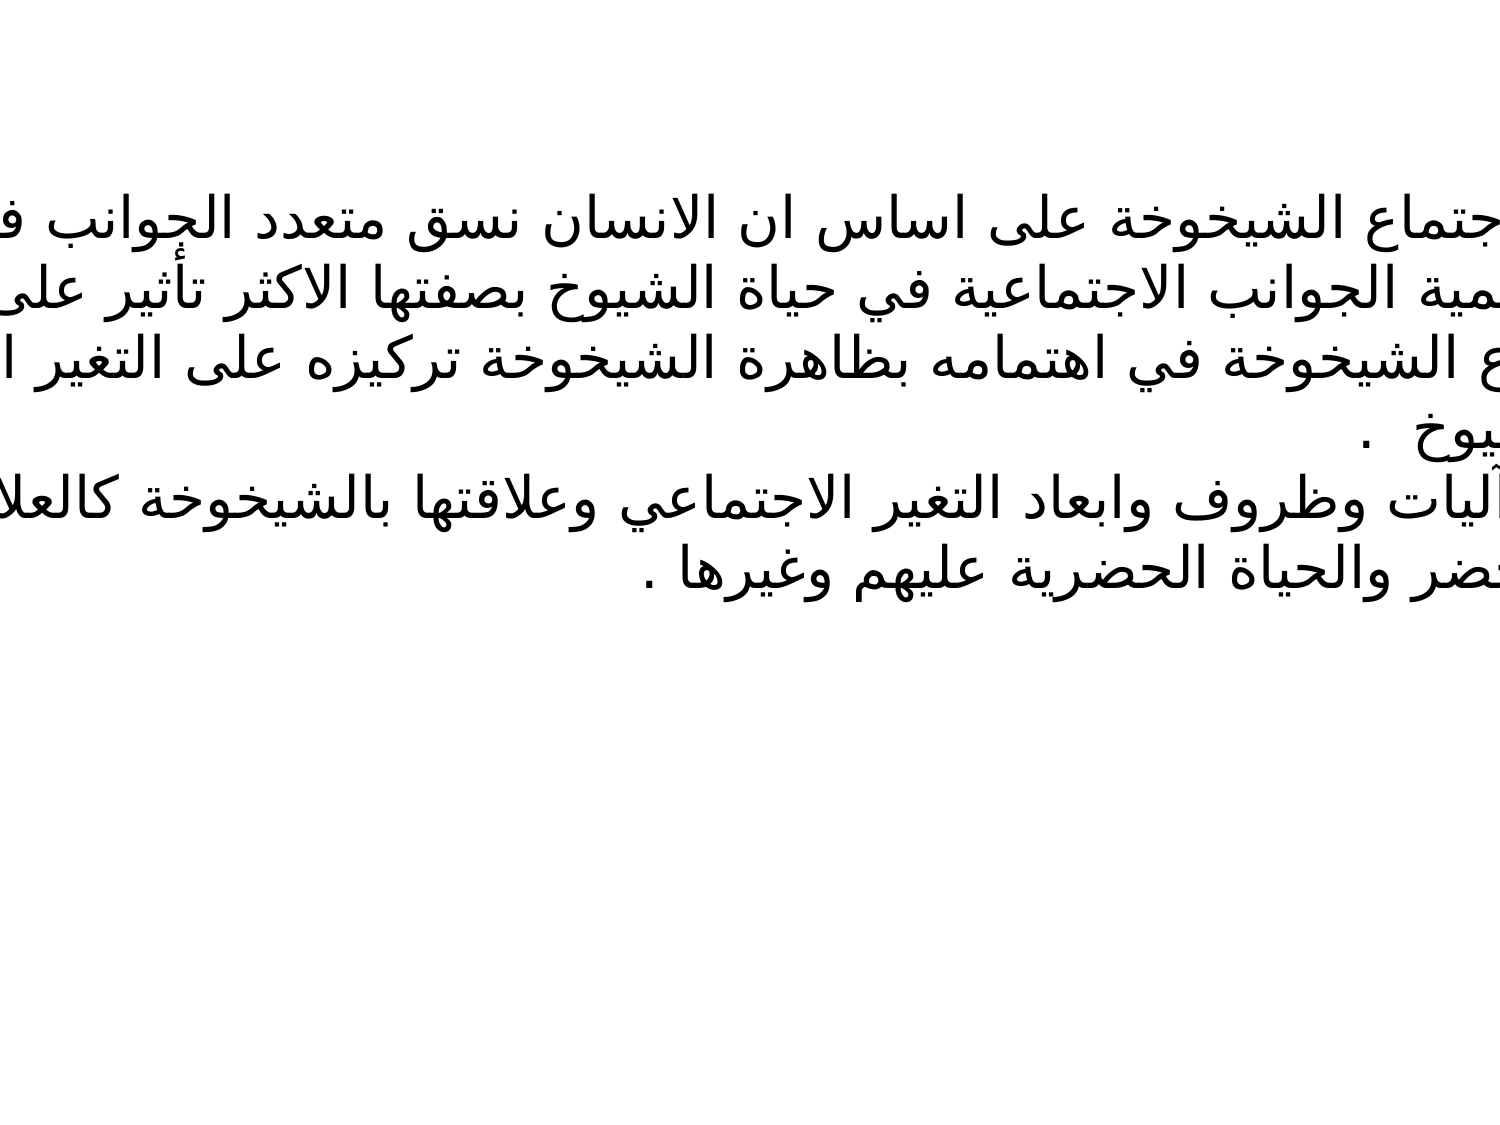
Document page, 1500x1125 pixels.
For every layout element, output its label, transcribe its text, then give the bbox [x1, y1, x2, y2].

text_box تقوم فلسفه علم اجتماع الشيخوخة على اساس ان الانسان نسق متعدد الجوانب في مراحل نموه المختلفة وتتركز اهمية الجوانب الاجتماعية في حياة الشيوخ بصفتها الاكثر تأثير على الجوانب الاخرى ومايميز علم اجتماع الشيخوخة في اهتمامه بظاهرة الشيخوخة تركيزه على التغير الاجتماعي بشكل عام وانعكاسه على الشيوخ . حيث يشمل جميع آليات وظروف وابعاد التغير الاجتماعي وعلاقتها بالشيخوخة كالعلاقات الاجتماعية والتقاعد وتأثير التحضر والحياة الحضرية عليهم وغيرها . [0, 172, 1500, 608]
